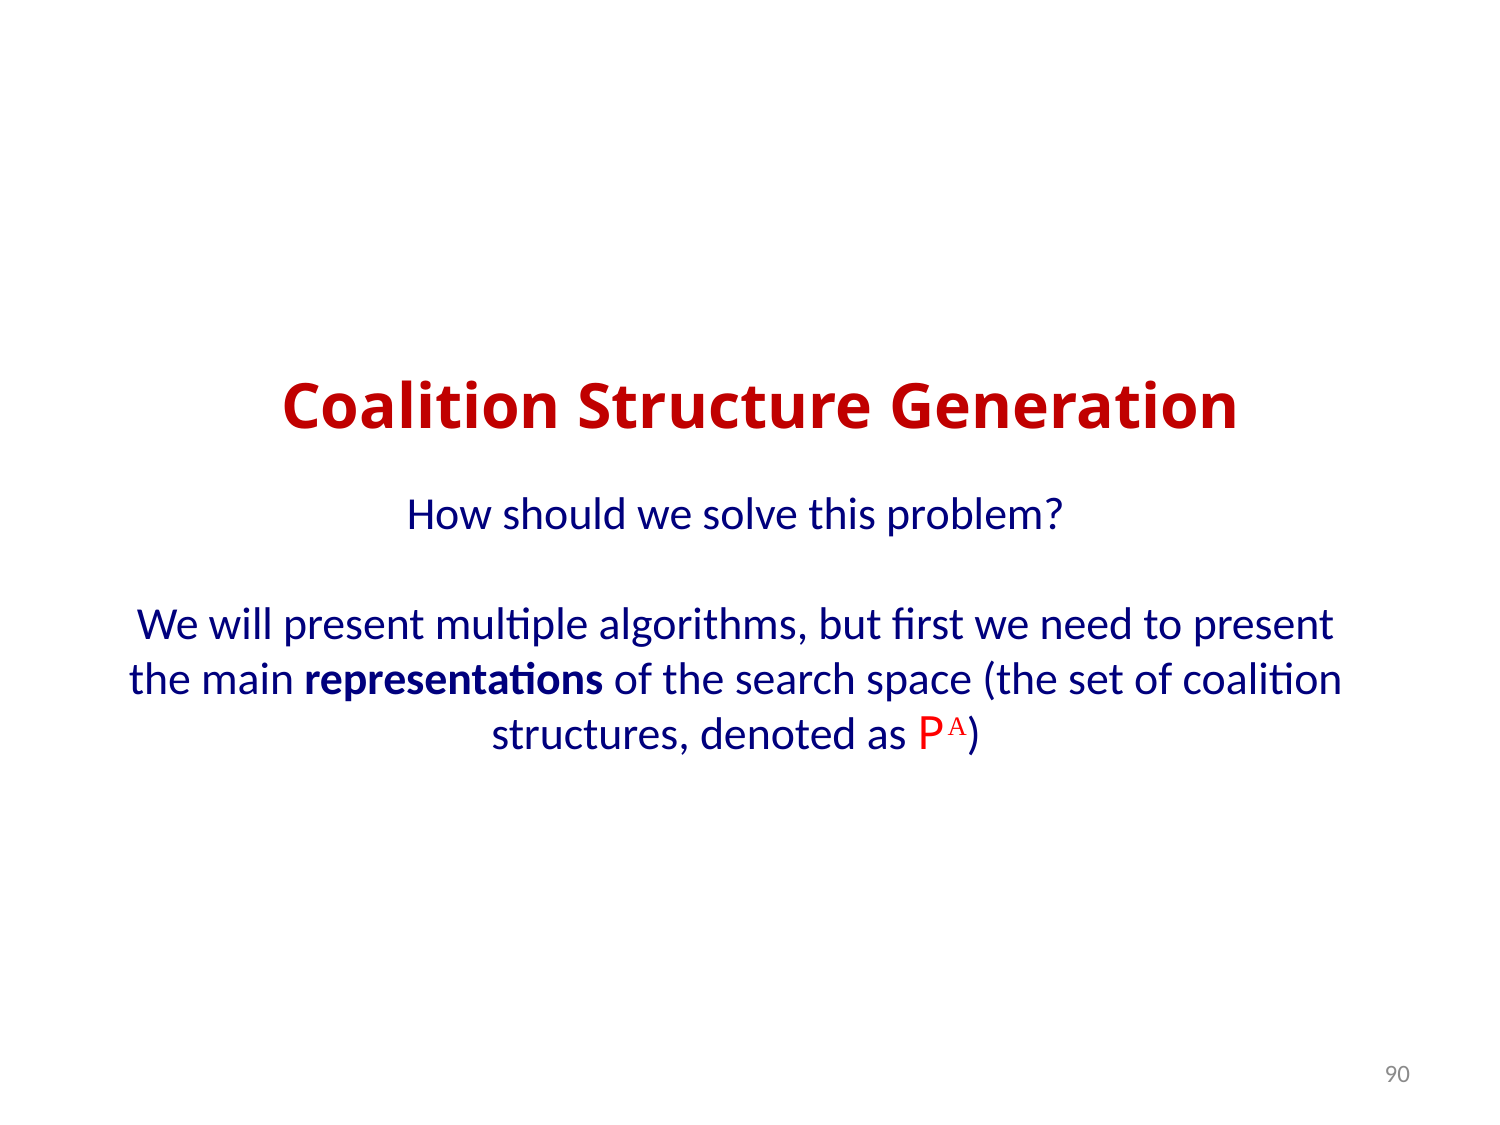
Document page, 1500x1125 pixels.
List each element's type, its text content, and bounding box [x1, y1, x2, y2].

text_box How should we solve this problem? We will present multiple algorithms, but first we need to present the main representations of the search space (the set of coalition structures, denoted as P A) [96, 476, 1375, 767]
text_box Coalition Structure Generation [122, 358, 1400, 449]
slide_number 90 [1074, 1042, 1425, 1103]
